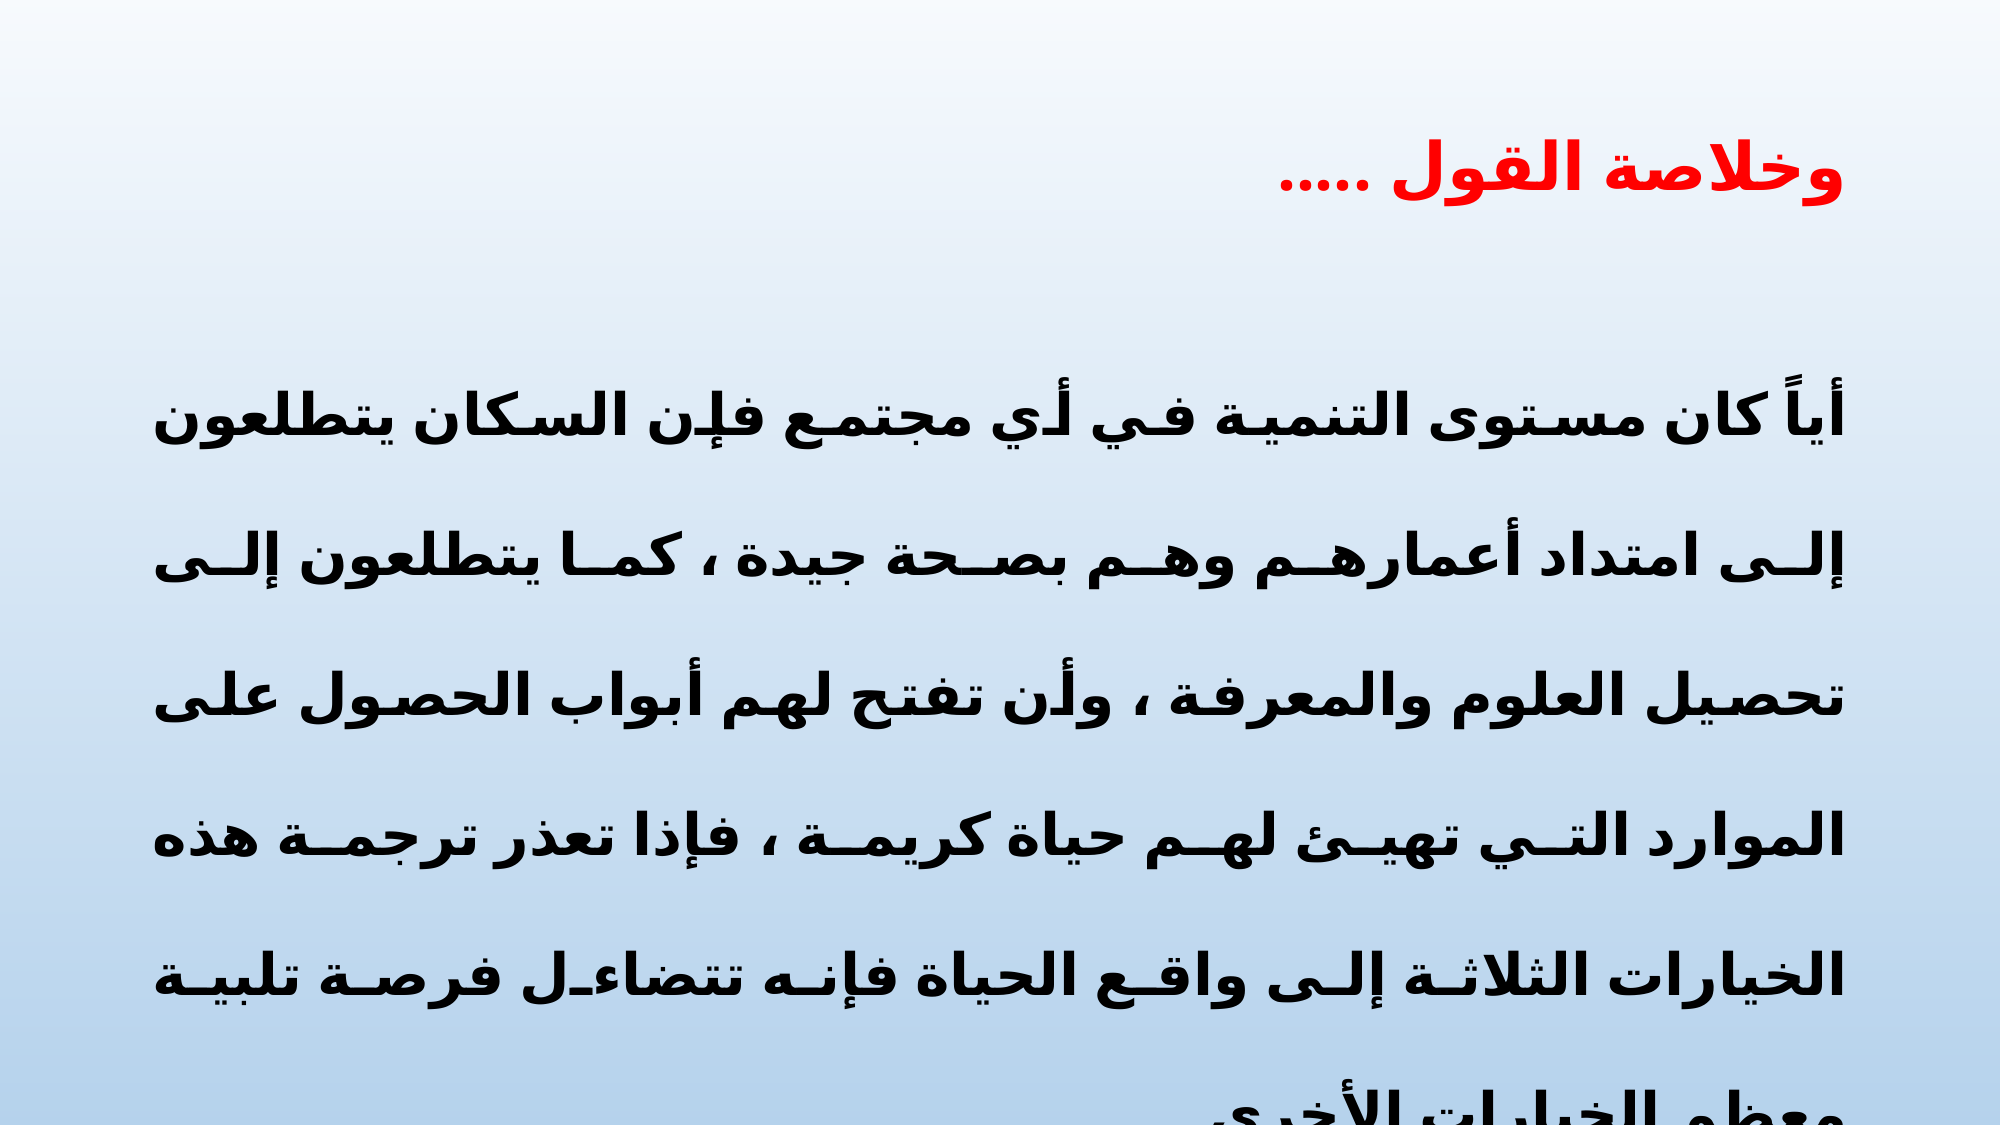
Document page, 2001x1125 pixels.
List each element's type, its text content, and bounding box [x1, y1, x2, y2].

list أياً كان مستوى التنمية في أي مجتمع فإن السكان يتطلعون إلى امتداد أعمارهم وهم بصحة جيدة ، كما يتطلعون إلى تحصيل العلوم والمعرفة ، وأن تفتح لهم أبواب الحصول على الموارد التي تهيئ لهم حياة كريمة ، فإذا تعذر ترجمة هذه الخيارات الثلاثة إلى واقع الحياة فإنه تتضاءل فرصة تلبية معظم الخيارات الأخرى . [137, 299, 1863, 1014]
title وخلاصة القول ..... [137, 59, 1863, 278]
